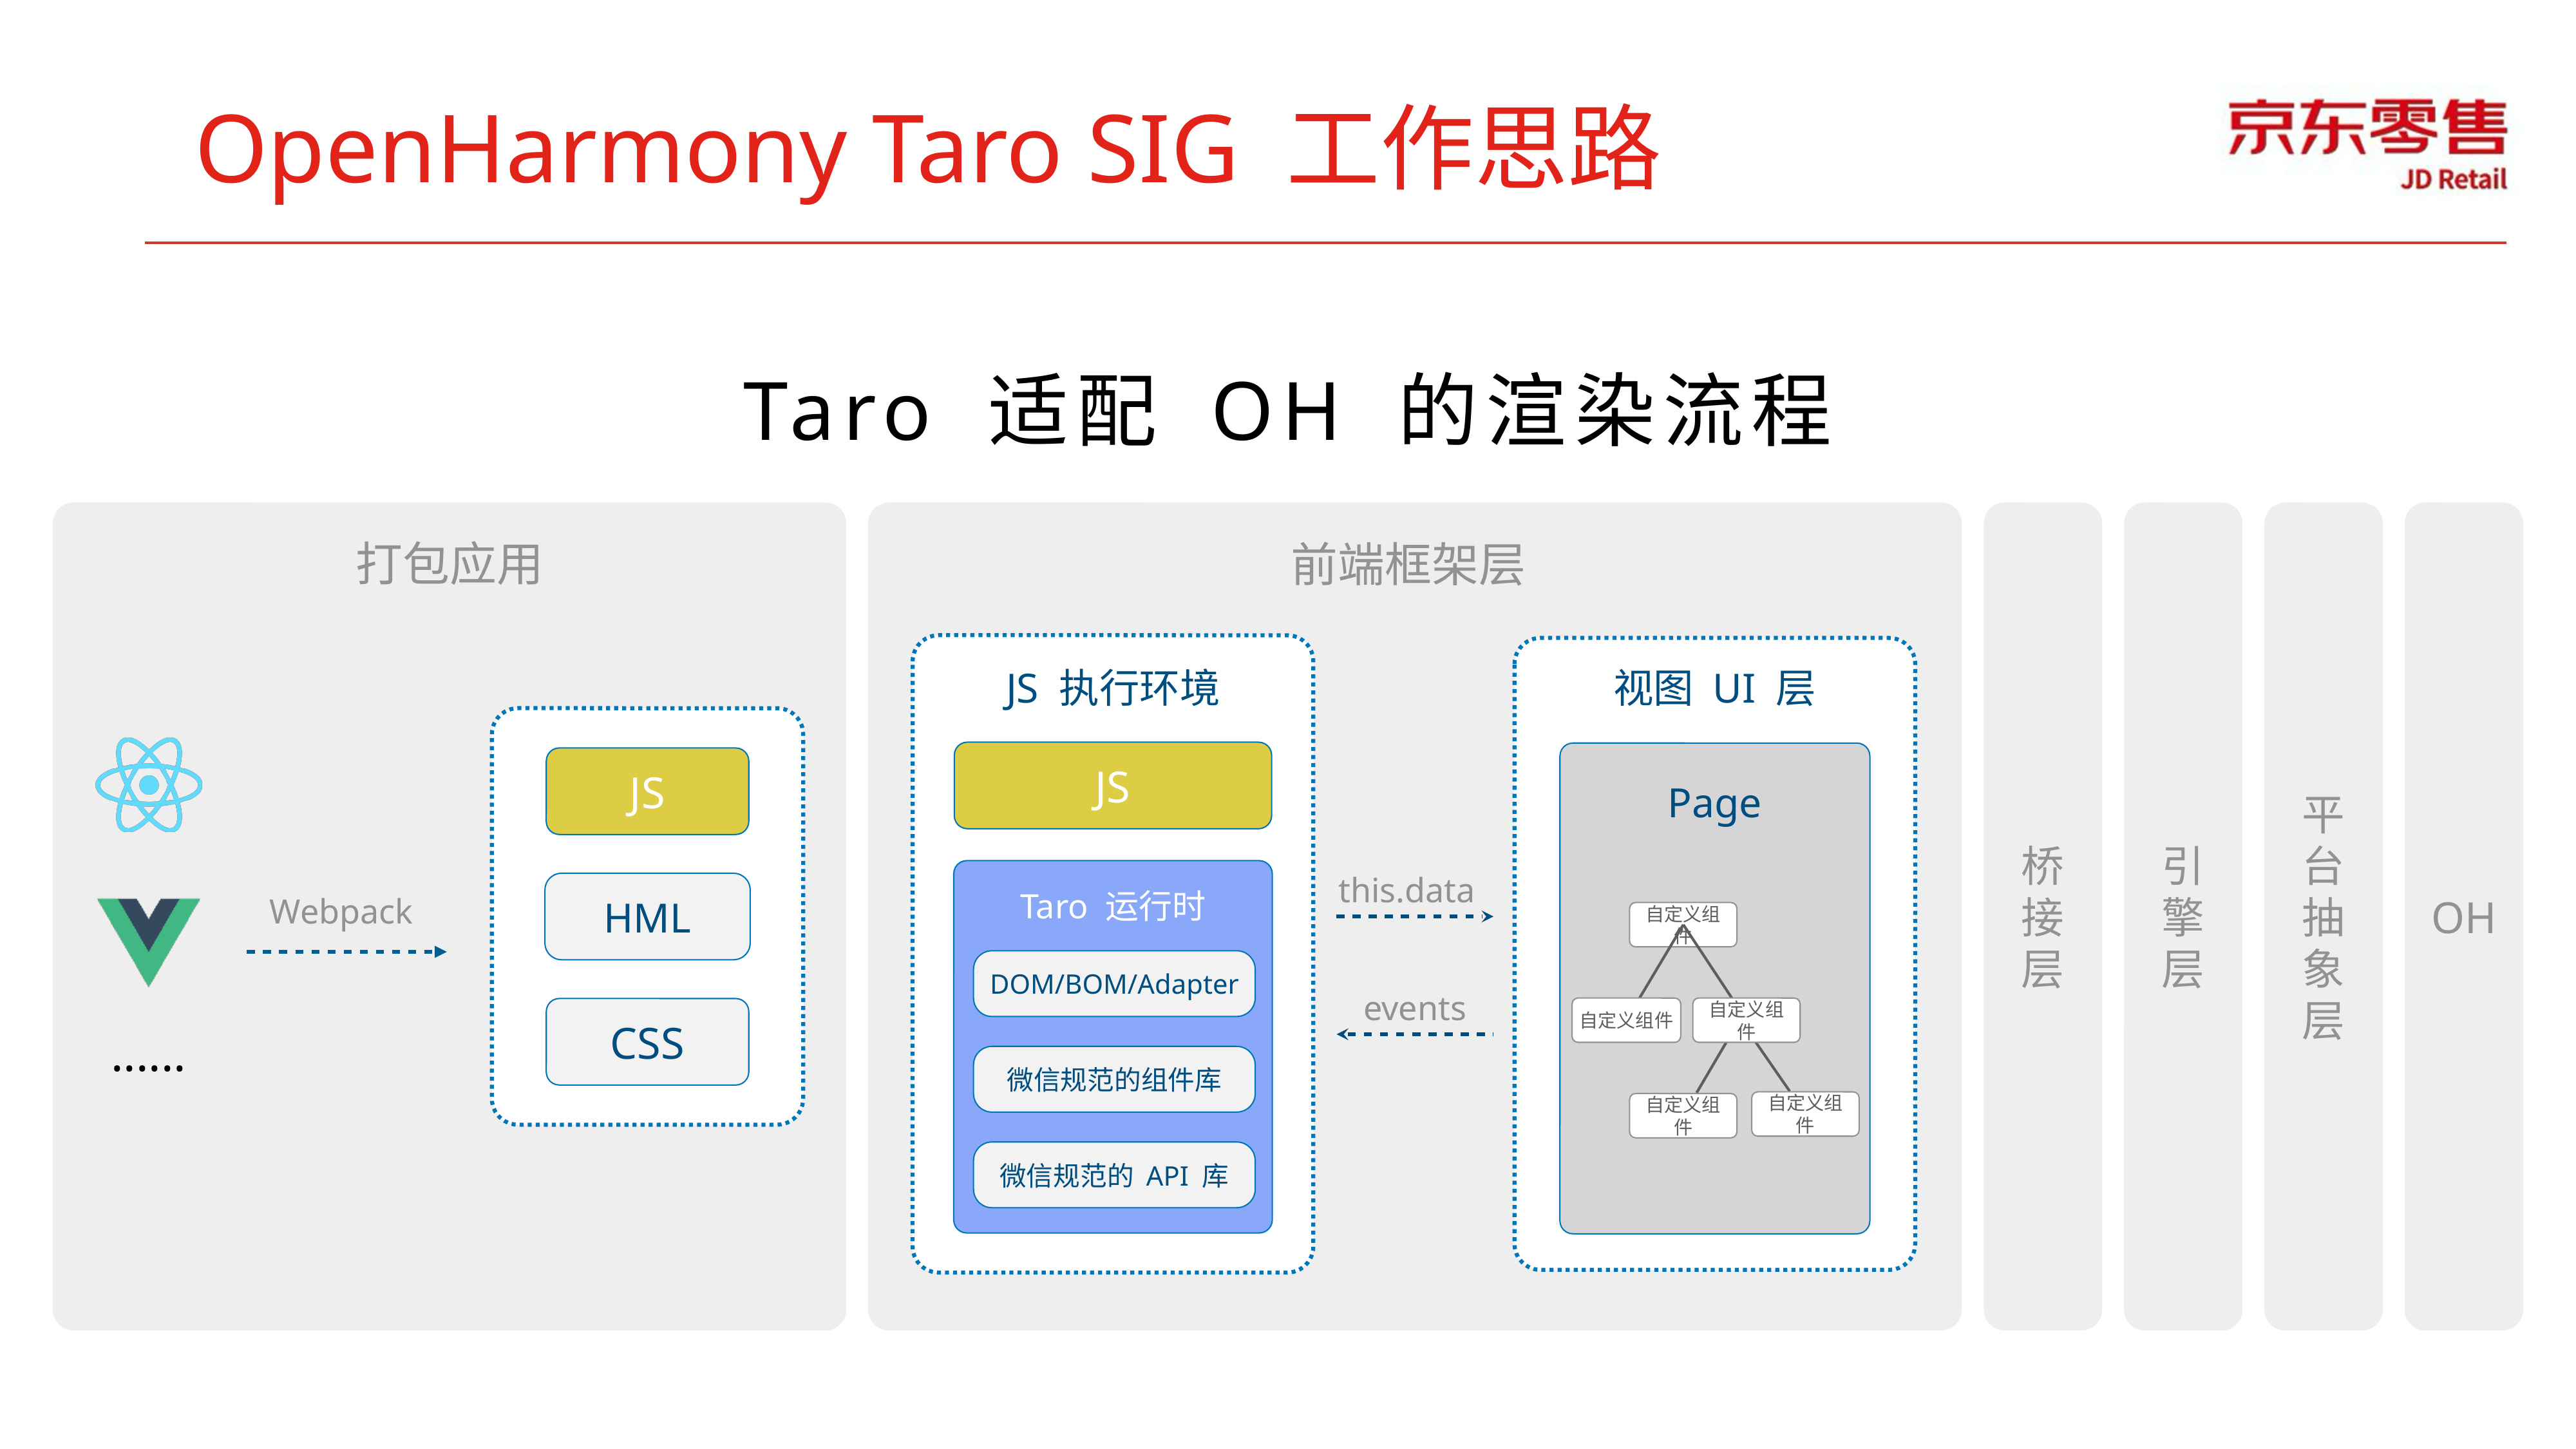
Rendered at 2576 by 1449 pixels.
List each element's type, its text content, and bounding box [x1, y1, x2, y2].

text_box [867, 502, 1962, 1331]
text_box OH [2404, 502, 2524, 1331]
text_box 桥 接 层 [1984, 502, 2103, 1331]
list OpenHarmony Taro SIG 工作思路 [184, 71, 2123, 219]
text_box 引 擎 层 [2124, 502, 2243, 1331]
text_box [52, 502, 847, 1331]
picture [2213, 80, 2526, 205]
text_box 平 台 抽 象 层 [2264, 502, 2383, 1331]
title Taro 适配 OH 的渲染流程 [422, 334, 2154, 452]
